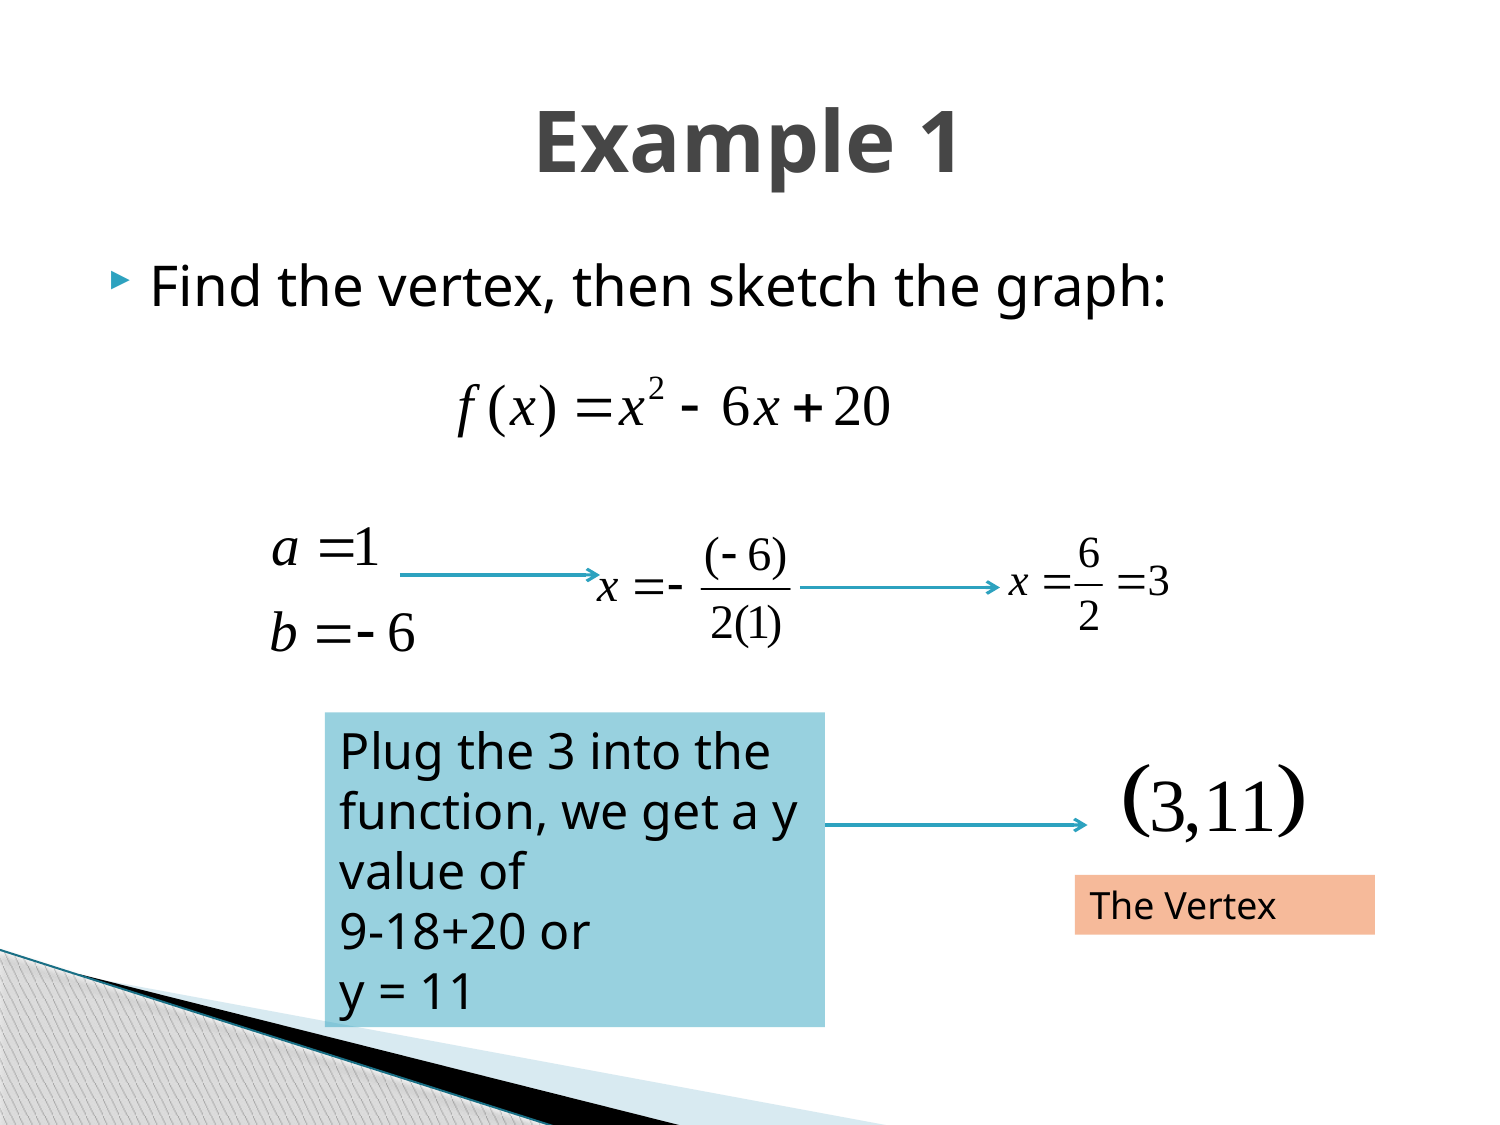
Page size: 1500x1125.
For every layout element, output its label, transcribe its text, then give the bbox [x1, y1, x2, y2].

text_box The Vertex [1074, 874, 1375, 935]
title Example 1 [75, 45, 1425, 233]
list Find the vertex, then sketch the graph: [74, 242, 1426, 986]
text_box Plug the 3 into the function, we get a y value of 9-18+20 or y = 11 [324, 712, 825, 1028]
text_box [587, 524, 801, 658]
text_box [1112, 749, 1313, 876]
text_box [999, 524, 1176, 641]
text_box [262, 512, 426, 666]
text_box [437, 362, 900, 451]
